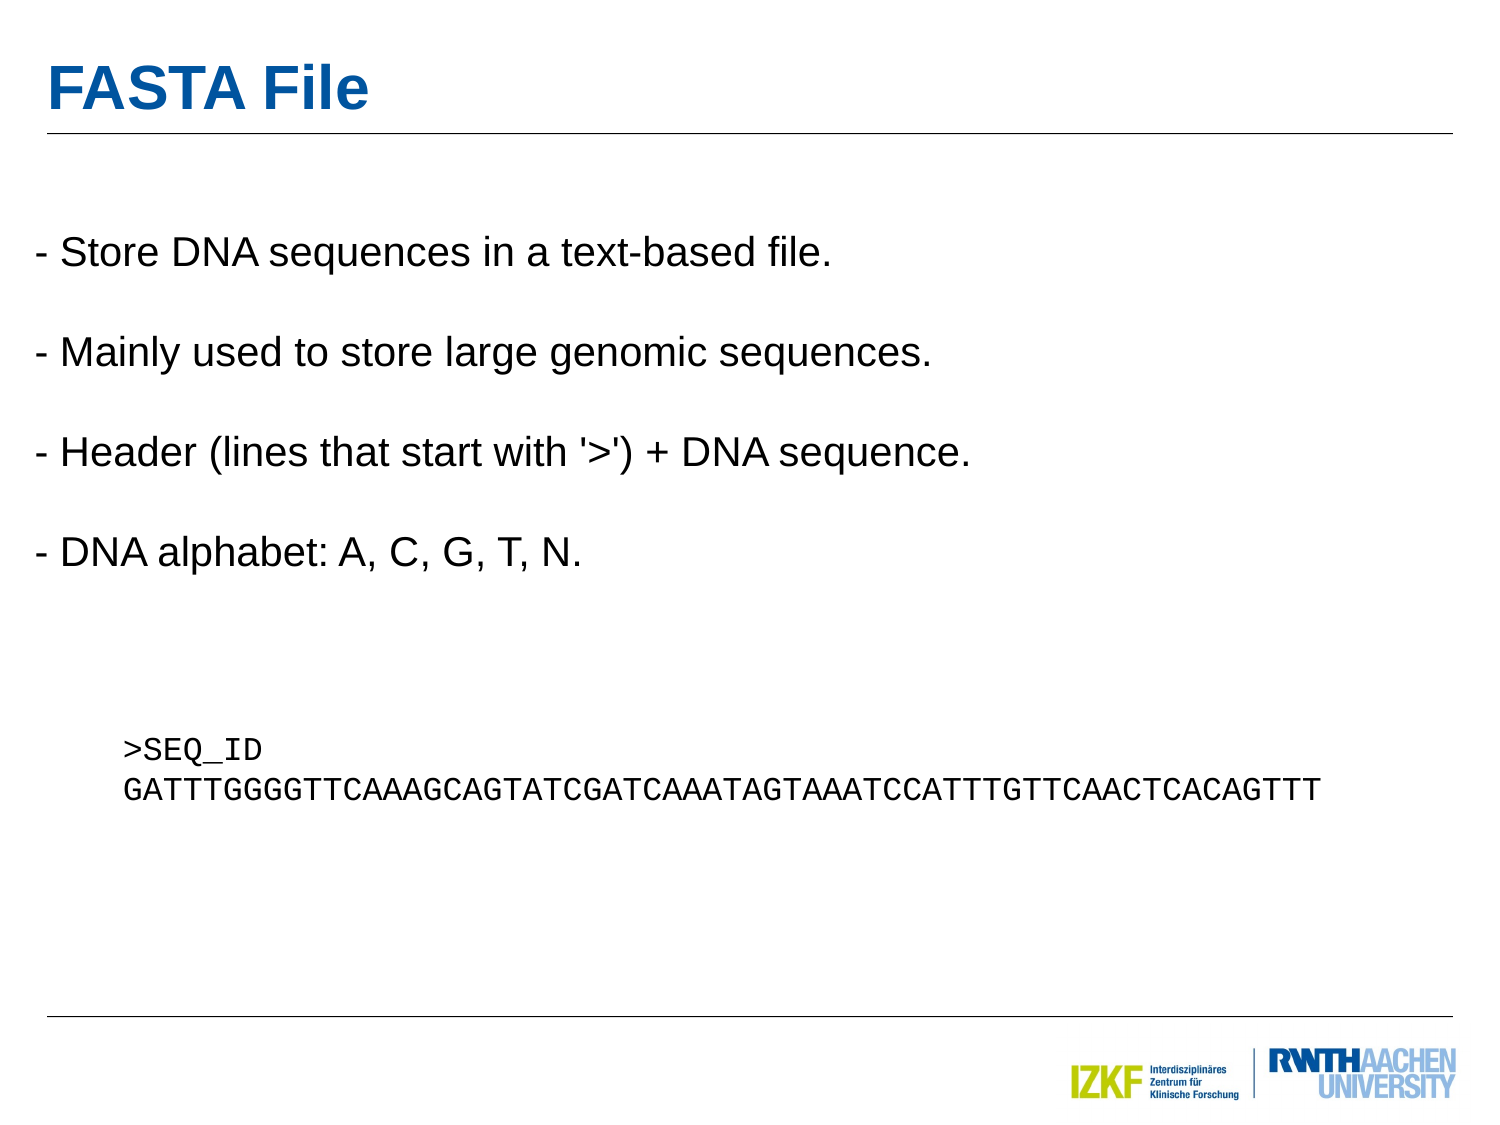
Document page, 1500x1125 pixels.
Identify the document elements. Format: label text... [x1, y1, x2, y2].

text_box FASTA File [47, 0, 1453, 122]
text_box >SEQ_ID GATTTGGGGTTCAAAGCAGTATCGATCAAATAGTAAATCCATTTGTTCAACTCACAGTTT [108, 719, 1383, 825]
text_box - Store DNA sequences in a text-based file. - Mainly used to store large genomic sequences. - Header (lines that start with '>') + DNA sequence. - DNA alphabet: A, C, G, T, N. [34, 179, 1440, 986]
picture [1056, 1023, 1471, 1123]
